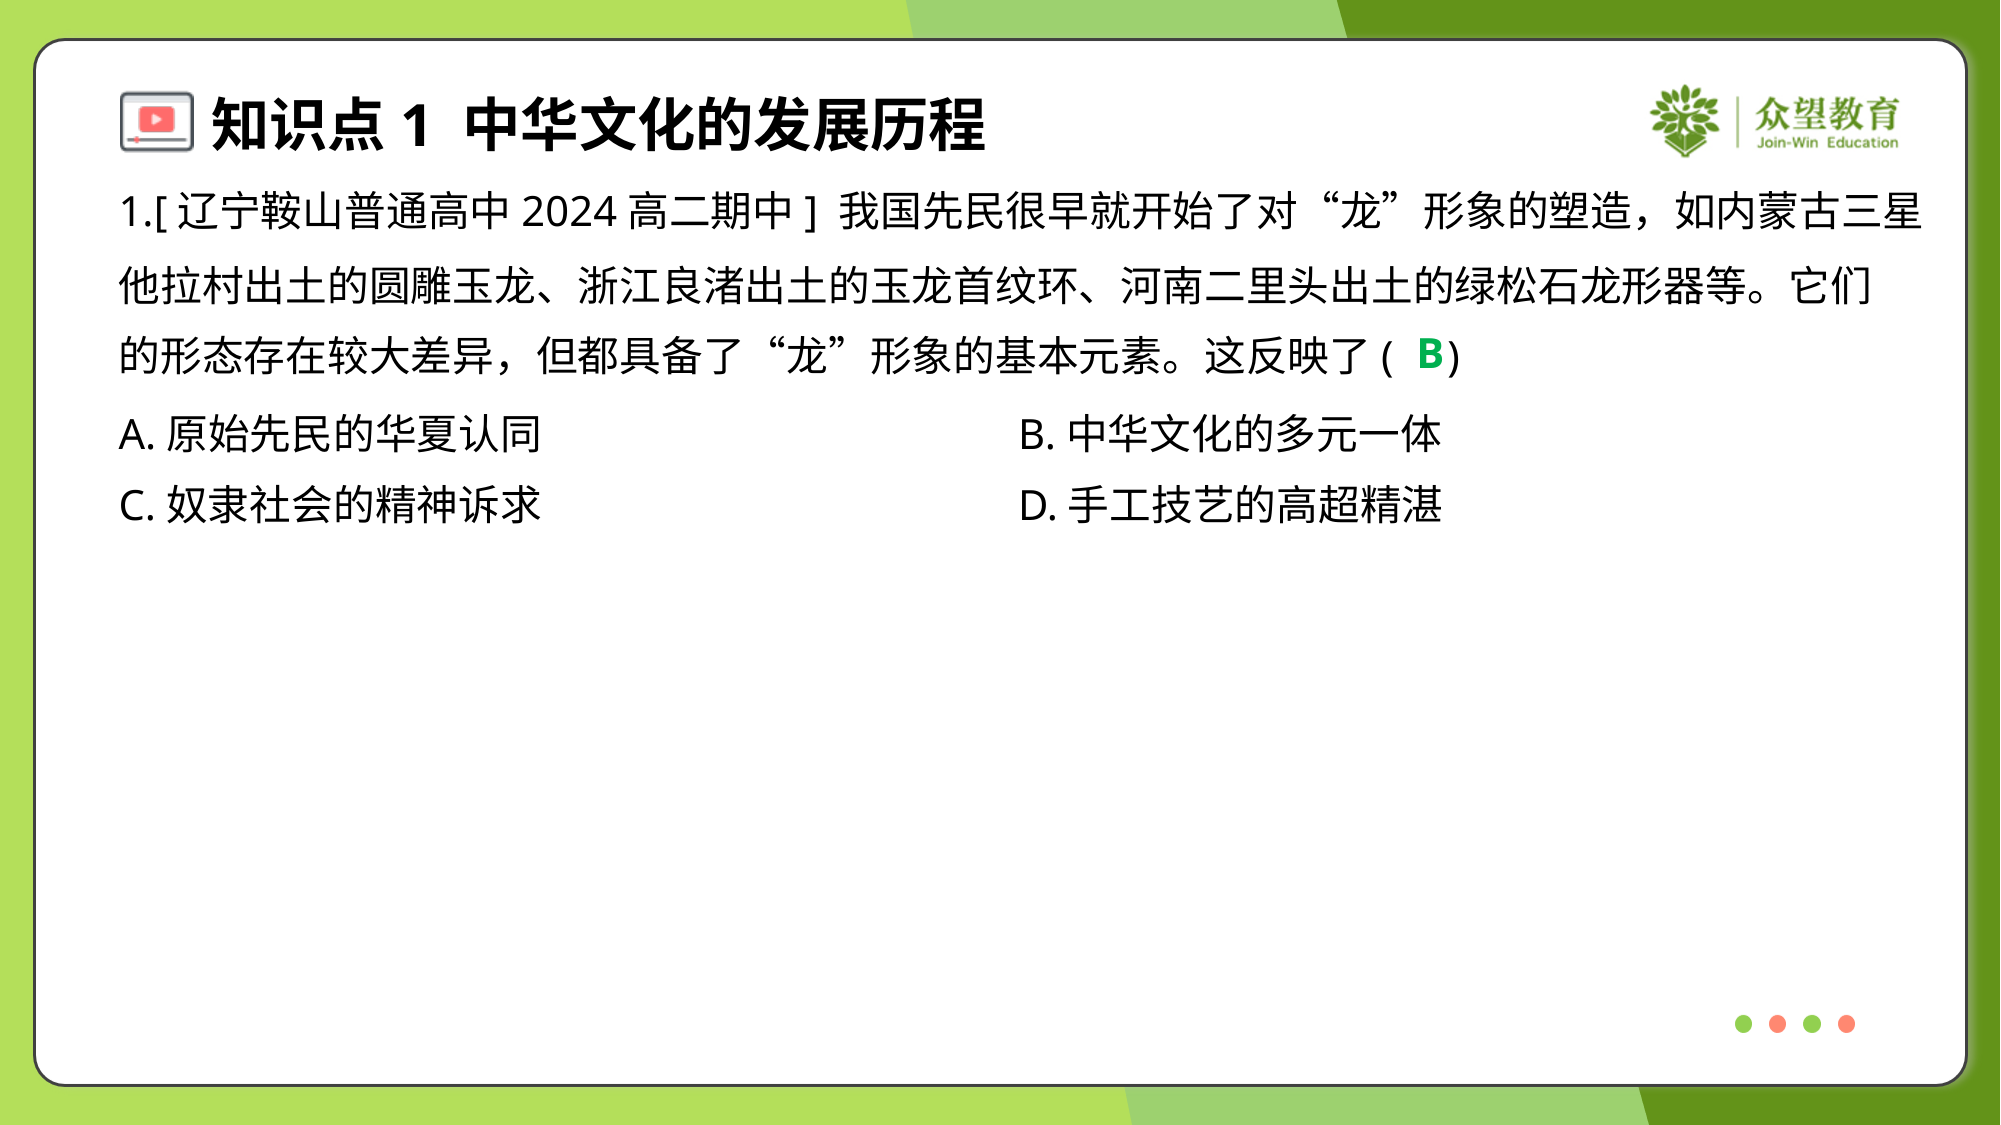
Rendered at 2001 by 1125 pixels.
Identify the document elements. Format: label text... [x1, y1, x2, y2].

text_box 1.[辽宁鞍山普通高中2024高二期中] 我国先民很早就开始了对“龙”形象的塑造，如内蒙古三星 他拉村出土的圆雕玉龙、浙江良渚出土的玉龙首纹环、河南二里头出土的绿松石龙形器等。它们 的形态存在较大差异，但都具备了“龙”形象的基本元素。这反映了( ) [118, 159, 1883, 373]
picture [0, 0, 2000, 1125]
text_box B [1401, 306, 1460, 371]
text_box A.原始先民的华夏认同 B.中华文化的多元一体 C.奴隶社会的精神诉求 D.手工技艺的高超精湛 [118, 382, 1883, 522]
